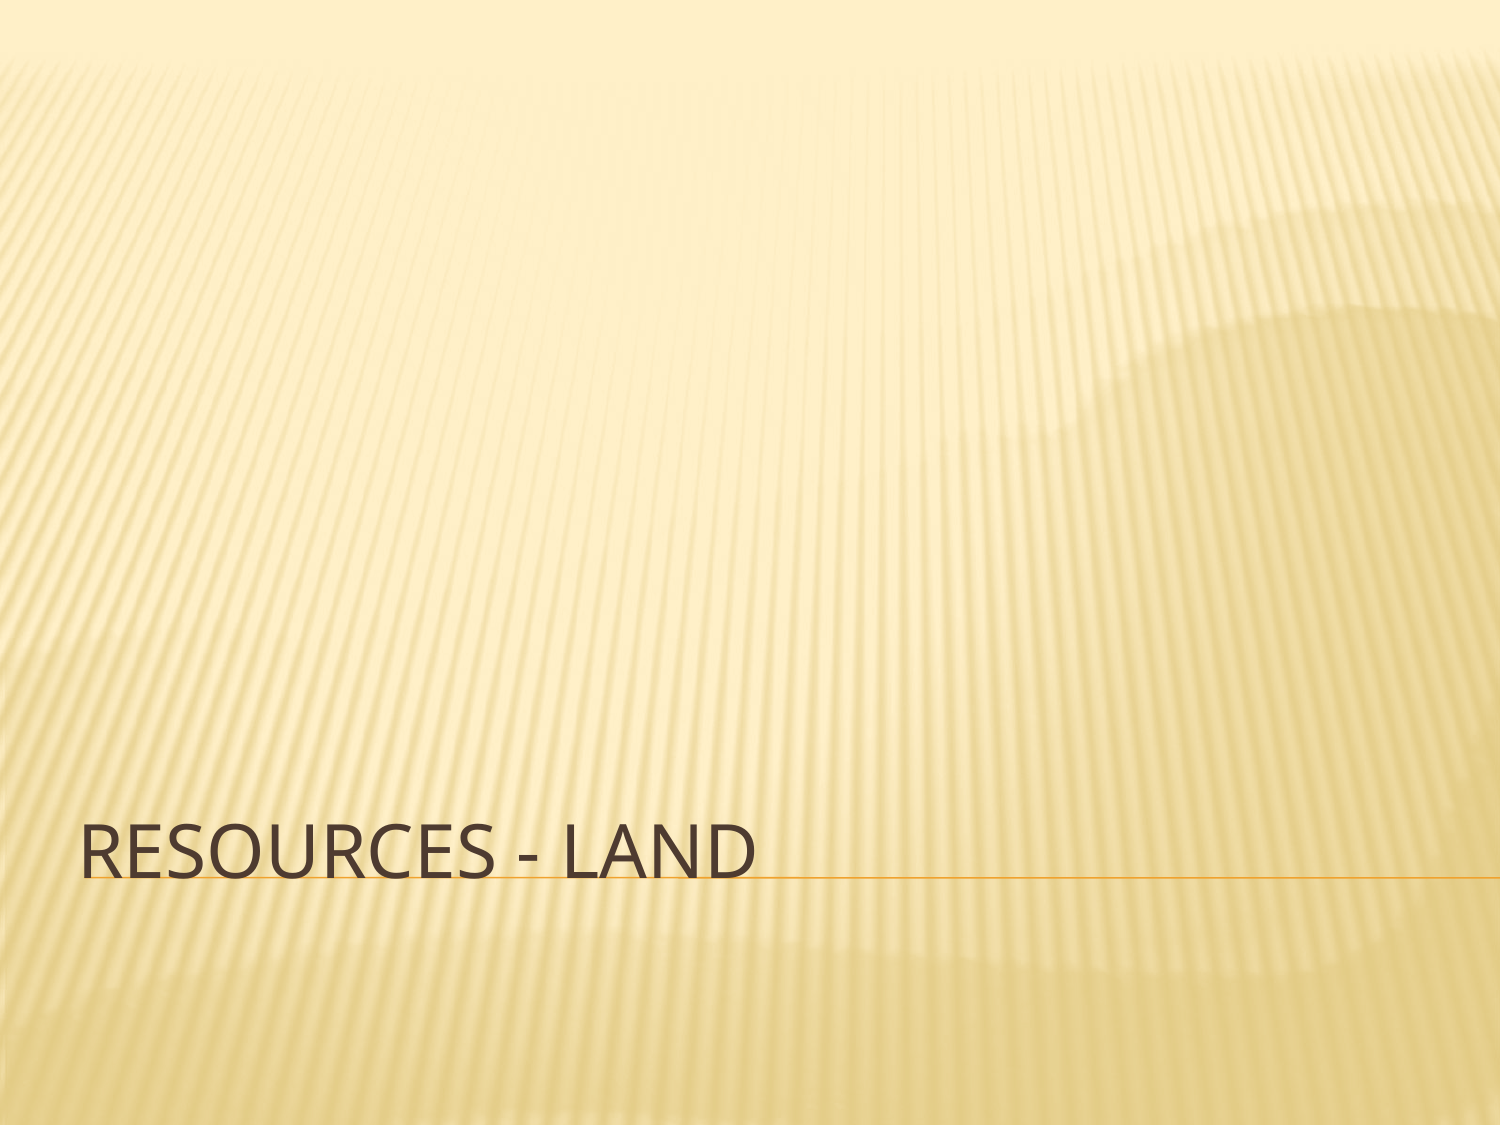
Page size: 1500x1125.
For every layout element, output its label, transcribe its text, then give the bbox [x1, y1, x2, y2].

title Resources - Land [62, 796, 1450, 997]
